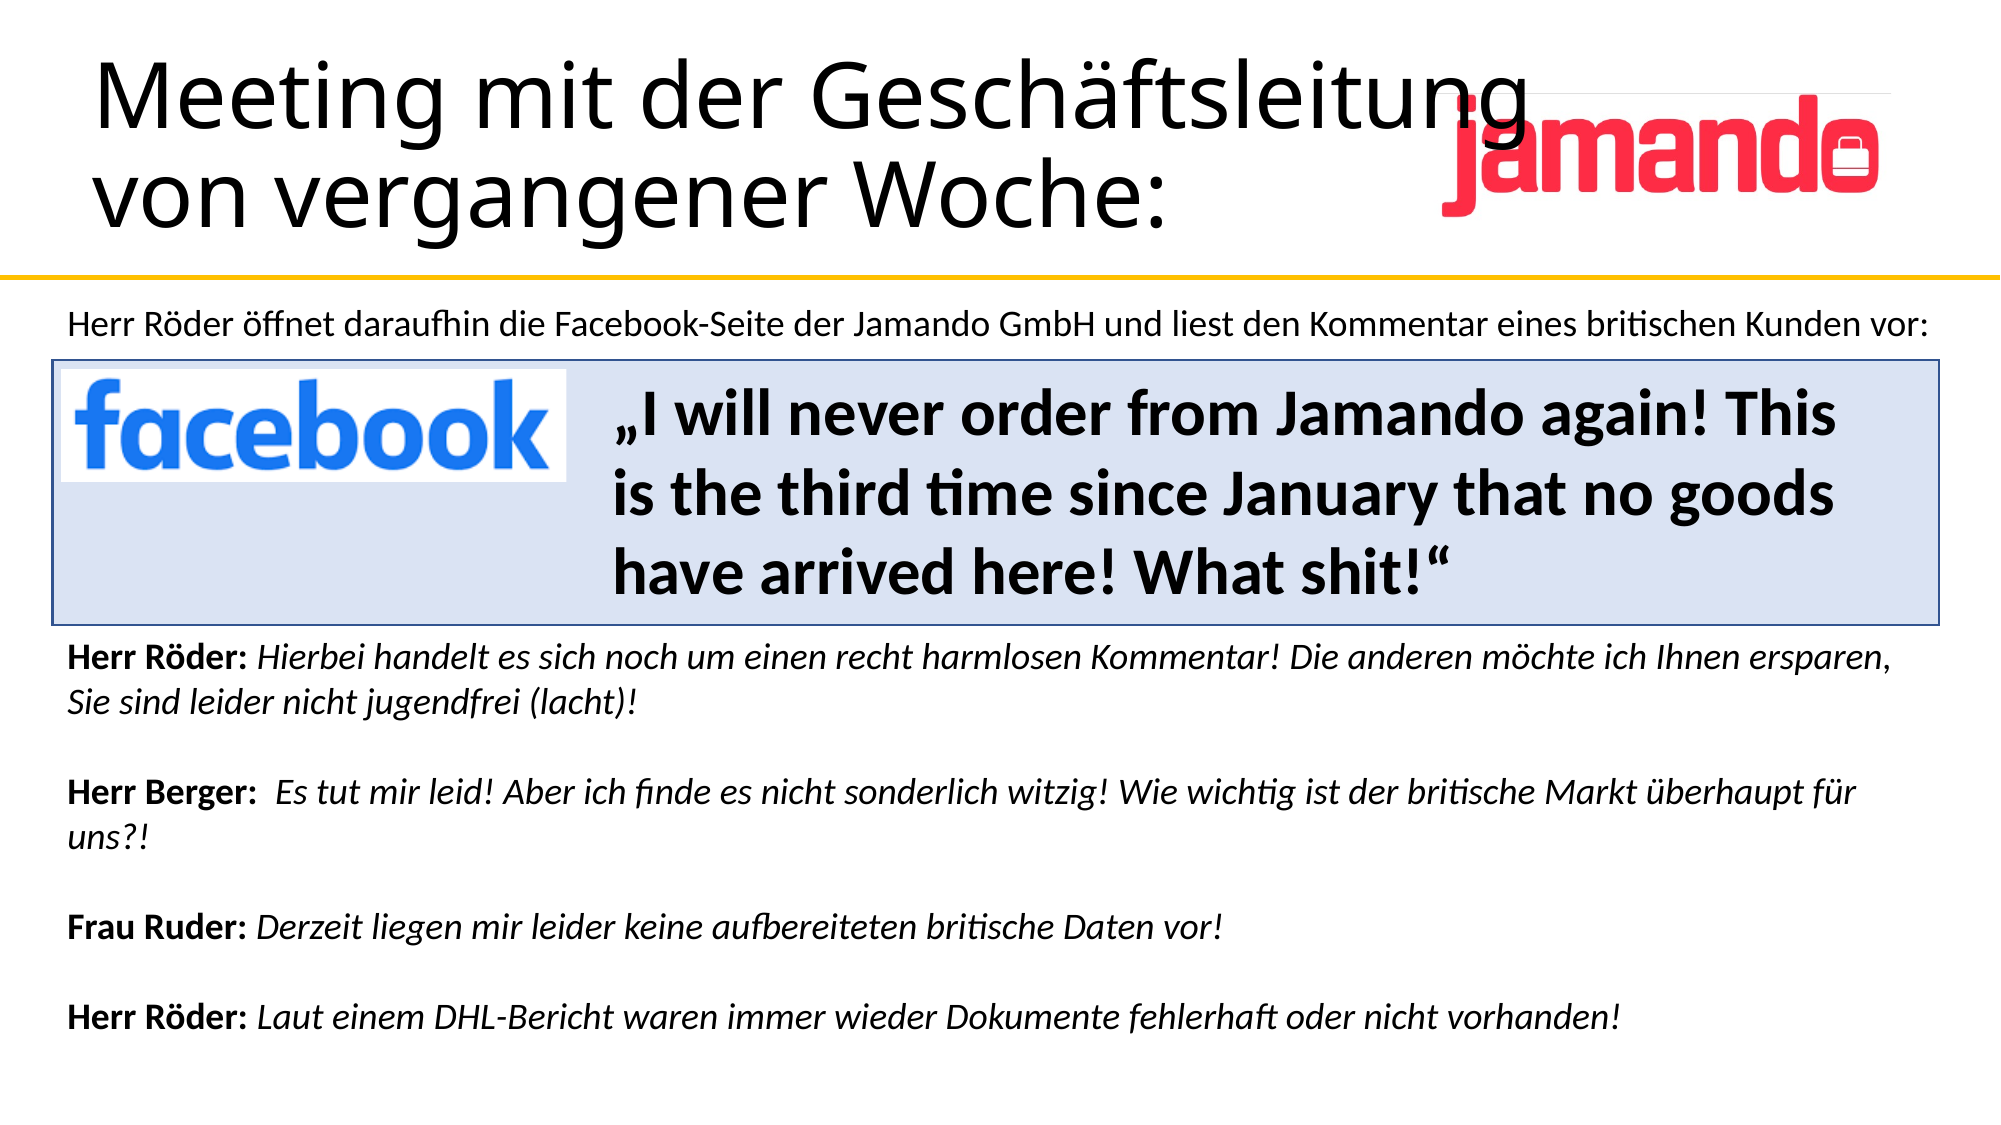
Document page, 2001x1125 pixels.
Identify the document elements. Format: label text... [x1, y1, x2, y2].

text_box Herr Röder: Hierbei handelt es sich noch um einen recht harmlosen Kommentar! Die anderen möchte ich Ihnen ersparen, Sie sind leider nicht jugendfrei (lacht)! Herr Berger: Es tut mir leid! Aber ich finde es nicht sonderlich witzig! Wie wichtig ist der britische Markt überhaupt für uns?! Frau Ruder: Derzeit liegen mir leider keine aufbereiteten britische Daten vor! Herr Röder: Laut einem DHL-Bericht waren immer wieder Dokumente fehlerhaft oder nicht vorhanden! [52, 625, 1939, 1045]
title Meeting mit der Geschäftsleitung von vergangener Woche: [77, 36, 1594, 260]
picture [1433, 93, 1892, 223]
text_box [52, 359, 1939, 625]
text_box Herr Röder öffnet daraufhin die Facebook-Seite der Jamando GmbH und liest den Kommentar eines britischen Kunden vor: [52, 291, 1982, 351]
